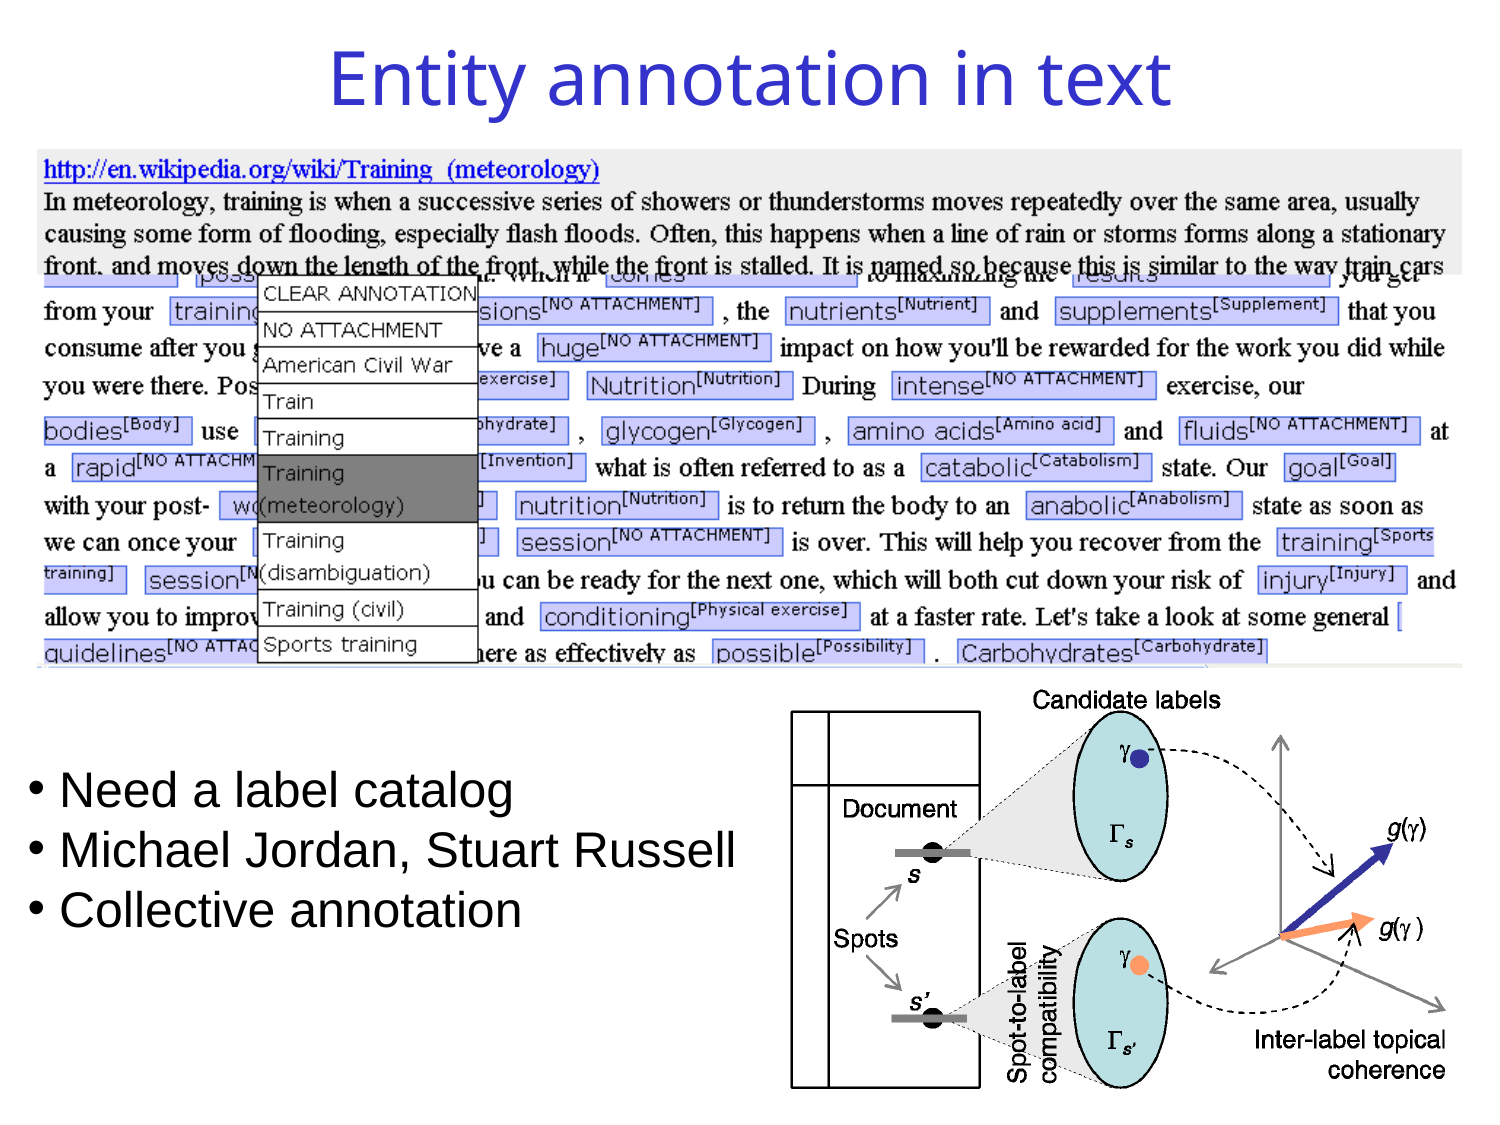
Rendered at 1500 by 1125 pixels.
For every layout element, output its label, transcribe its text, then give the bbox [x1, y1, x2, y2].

title Entity annotation in text [37, 29, 1463, 121]
text_box Need a label catalog Michael Jordan, Stuart Russell Collective annotation [12, 749, 752, 946]
picture [787, 687, 1448, 1092]
picture [37, 149, 1463, 668]
